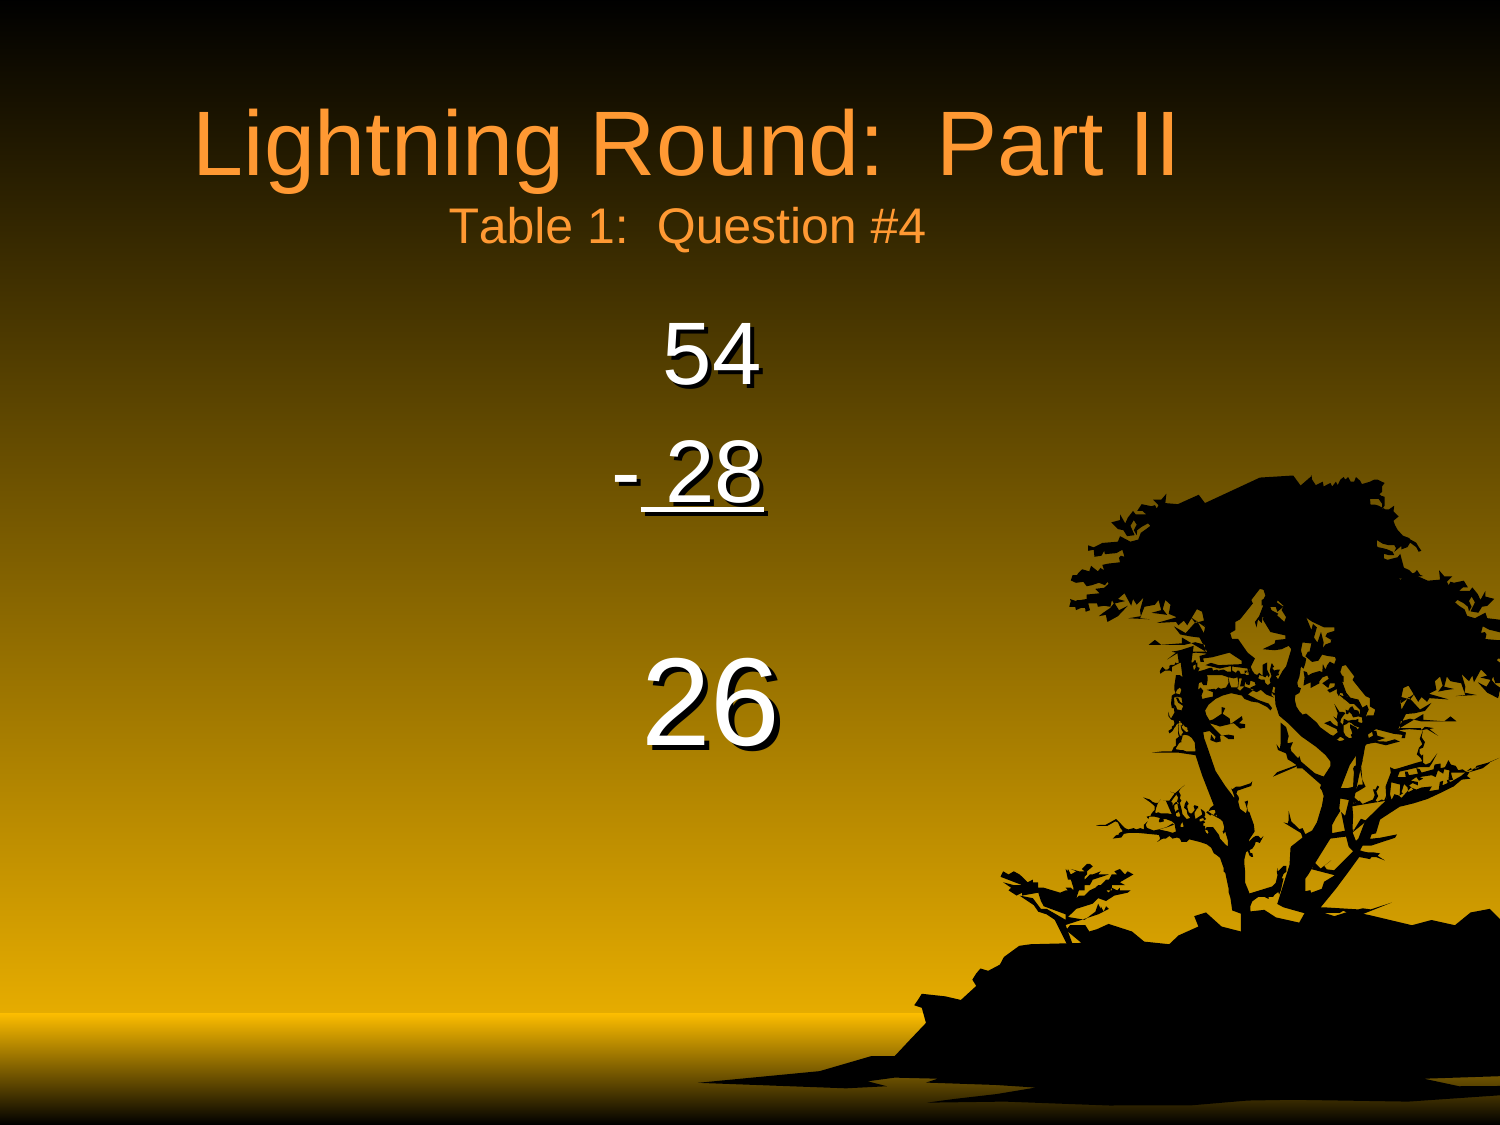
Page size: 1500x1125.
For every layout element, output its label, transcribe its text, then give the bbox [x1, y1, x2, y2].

title Lightning Round: Part II Table 1: Question #4 [50, 74, 1325, 263]
list 54 - 28 [50, 299, 1325, 650]
text_box 26 [549, 600, 825, 781]
